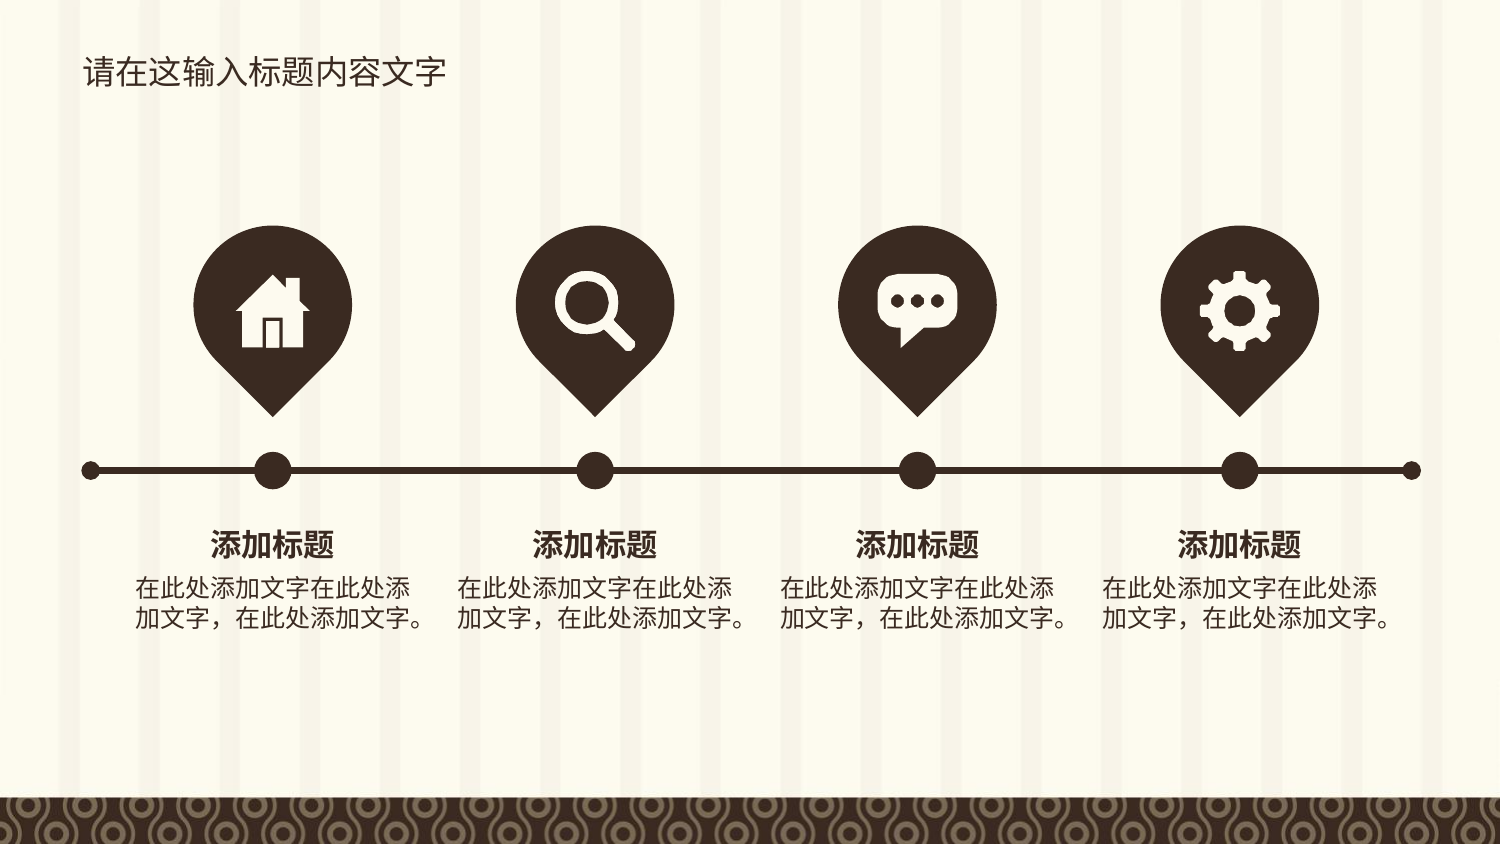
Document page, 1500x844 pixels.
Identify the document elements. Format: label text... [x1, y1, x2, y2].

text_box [837, 225, 998, 490]
text_box 请在这输入标题内容文字 [67, 43, 703, 99]
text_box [1160, 225, 1320, 490]
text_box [515, 225, 675, 490]
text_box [112, 519, 1400, 671]
picture [0, 0, 1500, 844]
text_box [193, 225, 353, 490]
